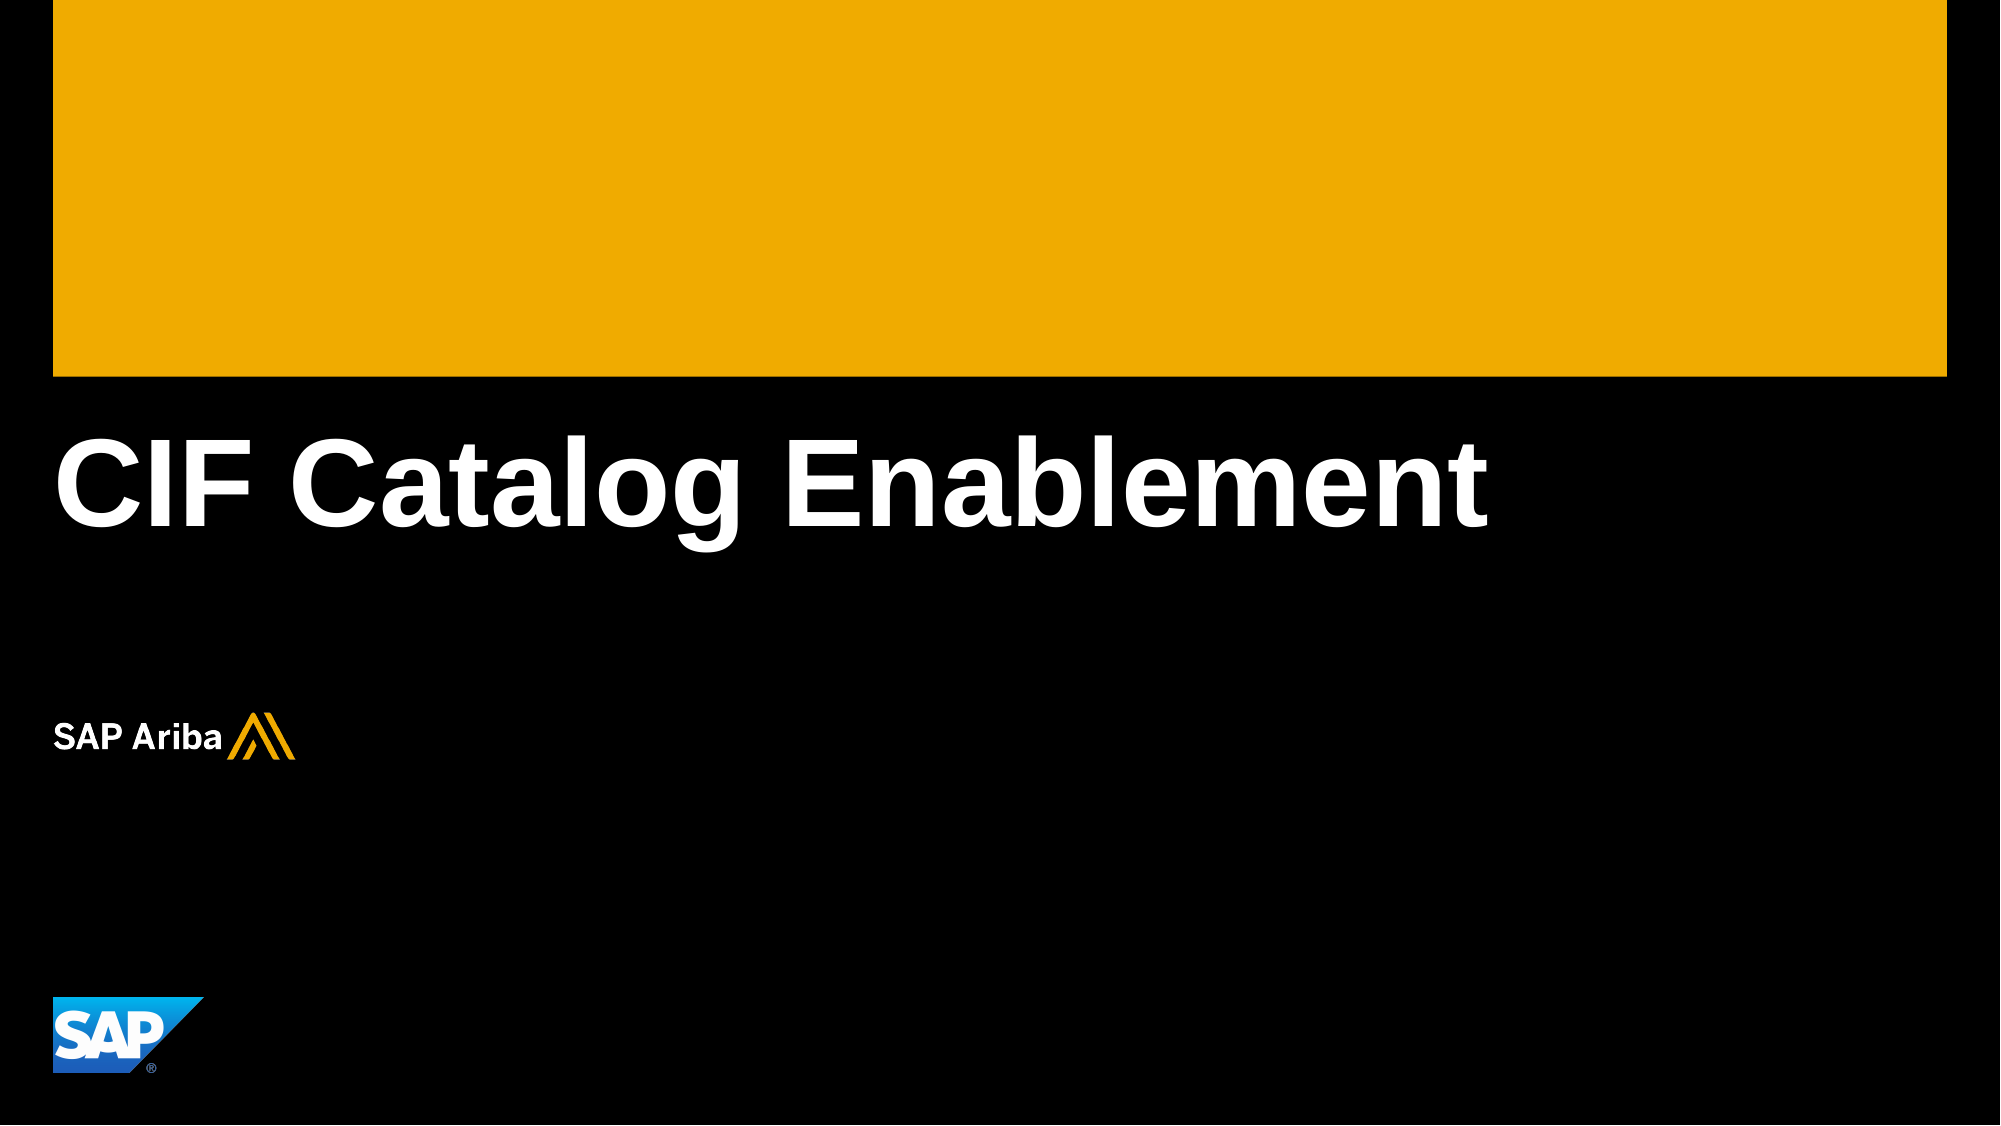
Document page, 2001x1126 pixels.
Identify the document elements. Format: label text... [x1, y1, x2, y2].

picture [53, 712, 296, 760]
picture [53, 999, 204, 1073]
title CIF Catalog Enablement [53, 401, 1947, 553]
